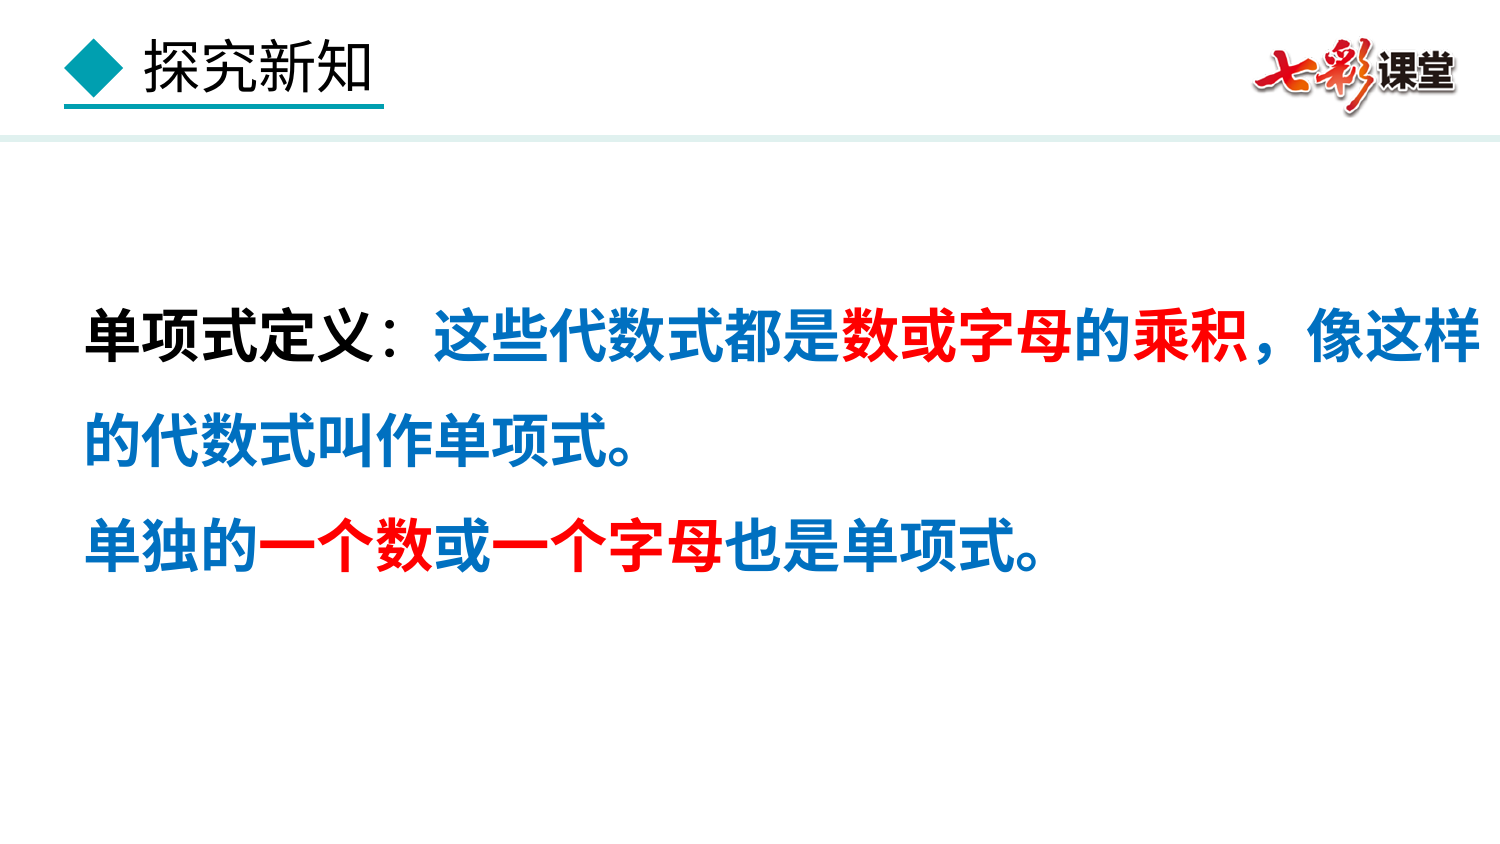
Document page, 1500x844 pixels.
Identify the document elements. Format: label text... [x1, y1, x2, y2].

text_box 单项式定义：这些代数式都是数或字母的乘积，像这样的代数式叫作单项式。 单独的一个数或一个字母也是单项式。 [69, 256, 1500, 587]
picture [1249, 32, 1461, 118]
